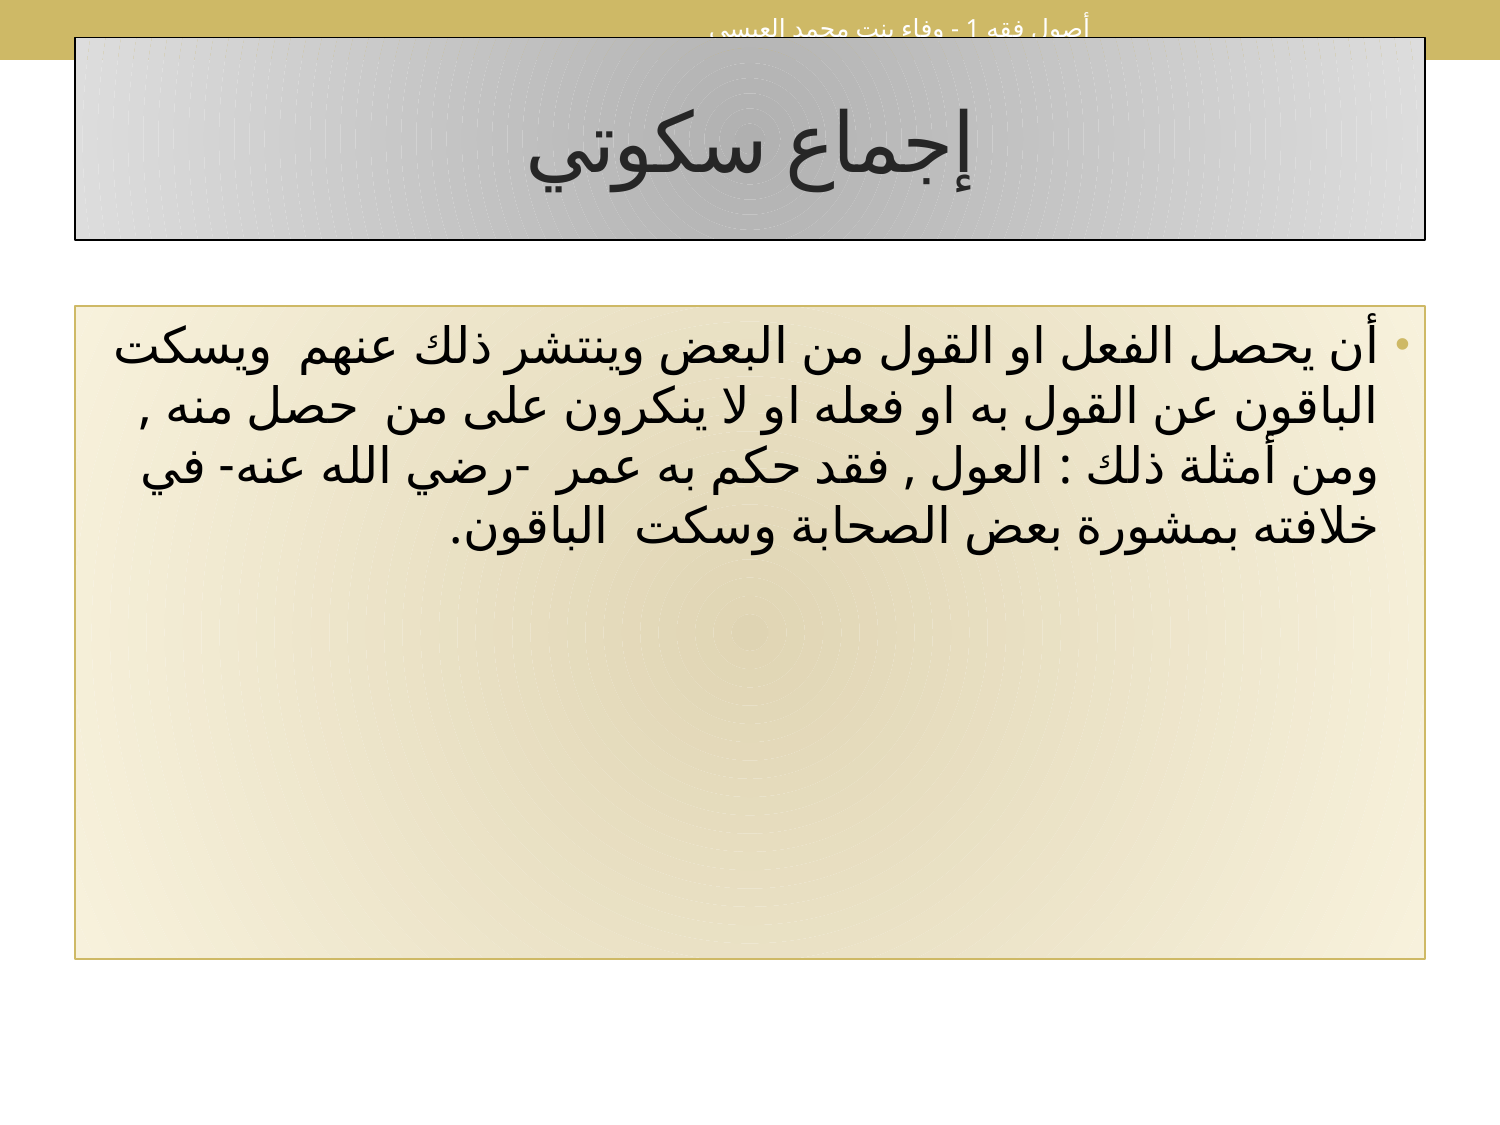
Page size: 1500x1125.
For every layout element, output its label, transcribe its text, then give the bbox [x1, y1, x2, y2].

title إجماع سكوتي [74, 37, 1426, 241]
list أن يحصل الفعل او القول من البعض وينتشر ذلك عنهم ويسكت الباقون عن القول به او فعله او لا ينكرون على من حصل منه , ومن أمثلة ذلك : العول , فقد حكم به عمر -رضي الله عنه- في خلافته بمشورة بعض الصحابة وسكت الباقون. [74, 305, 1426, 960]
footer أصول فقه 1 - وفاء بنت محمد العيسى [562, 3, 1238, 57]
